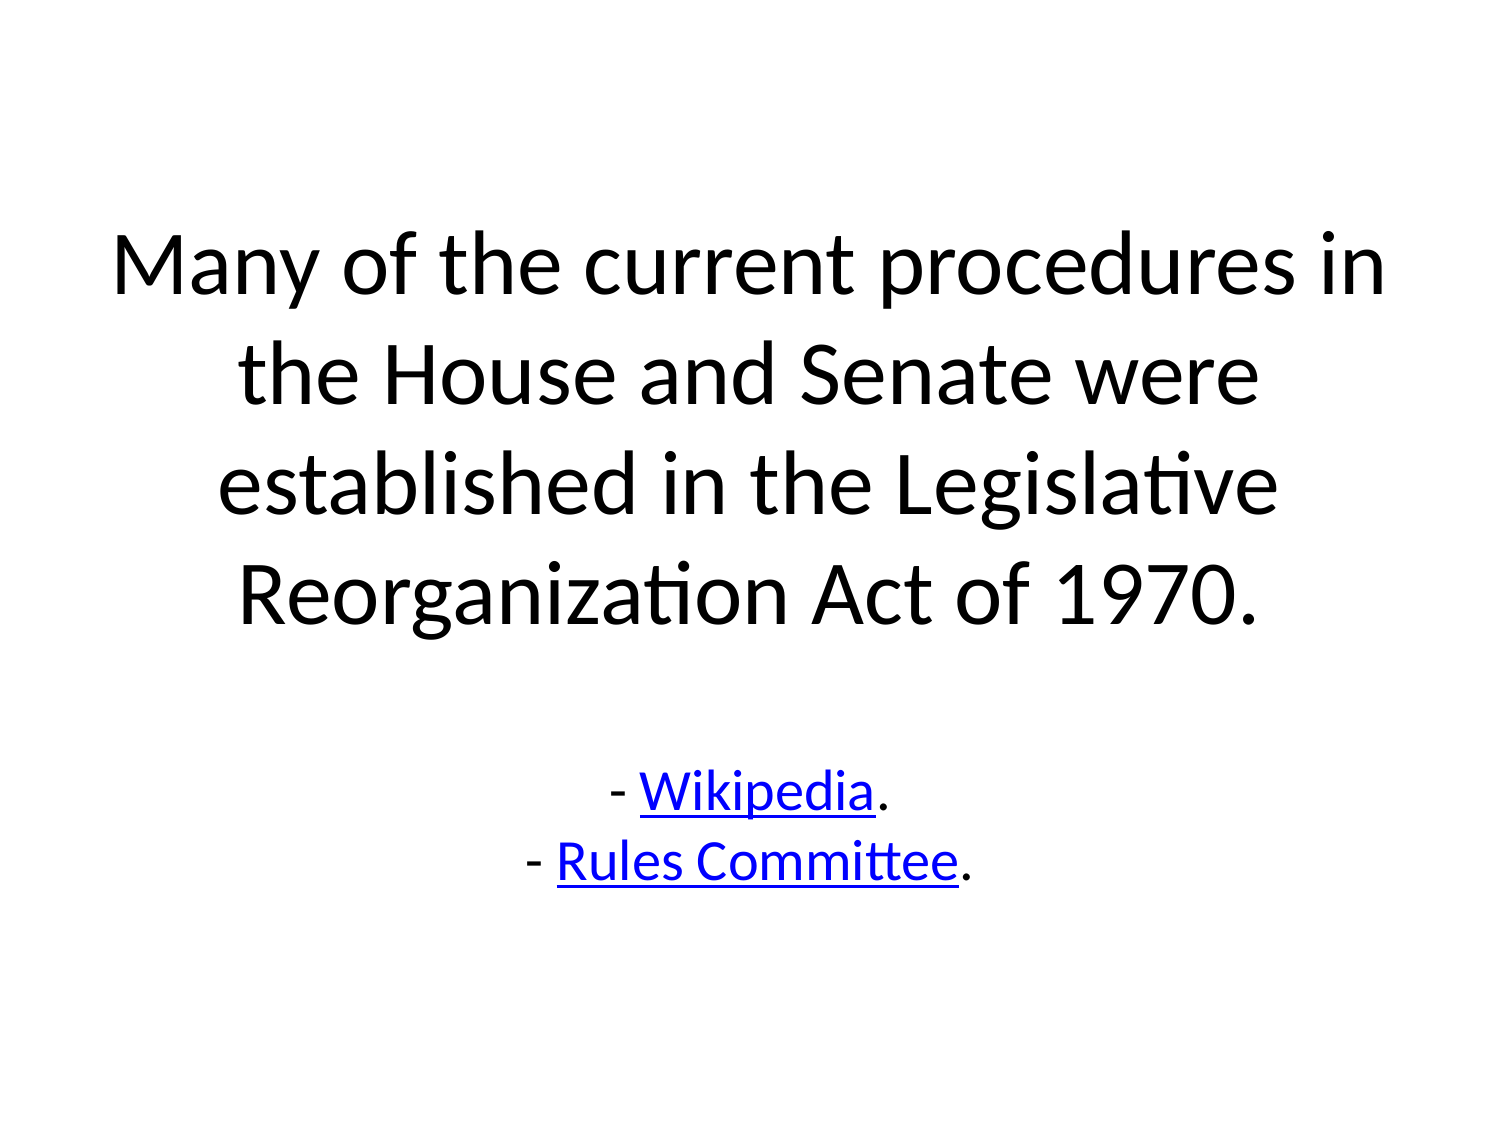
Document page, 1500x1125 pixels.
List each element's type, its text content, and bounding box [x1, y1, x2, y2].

title Many of the current procedures in the House and Senate were established in the Legislative Reorganization Act of 1970. - Wikipedia. - Rules Committee. [74, 44, 1426, 1051]
